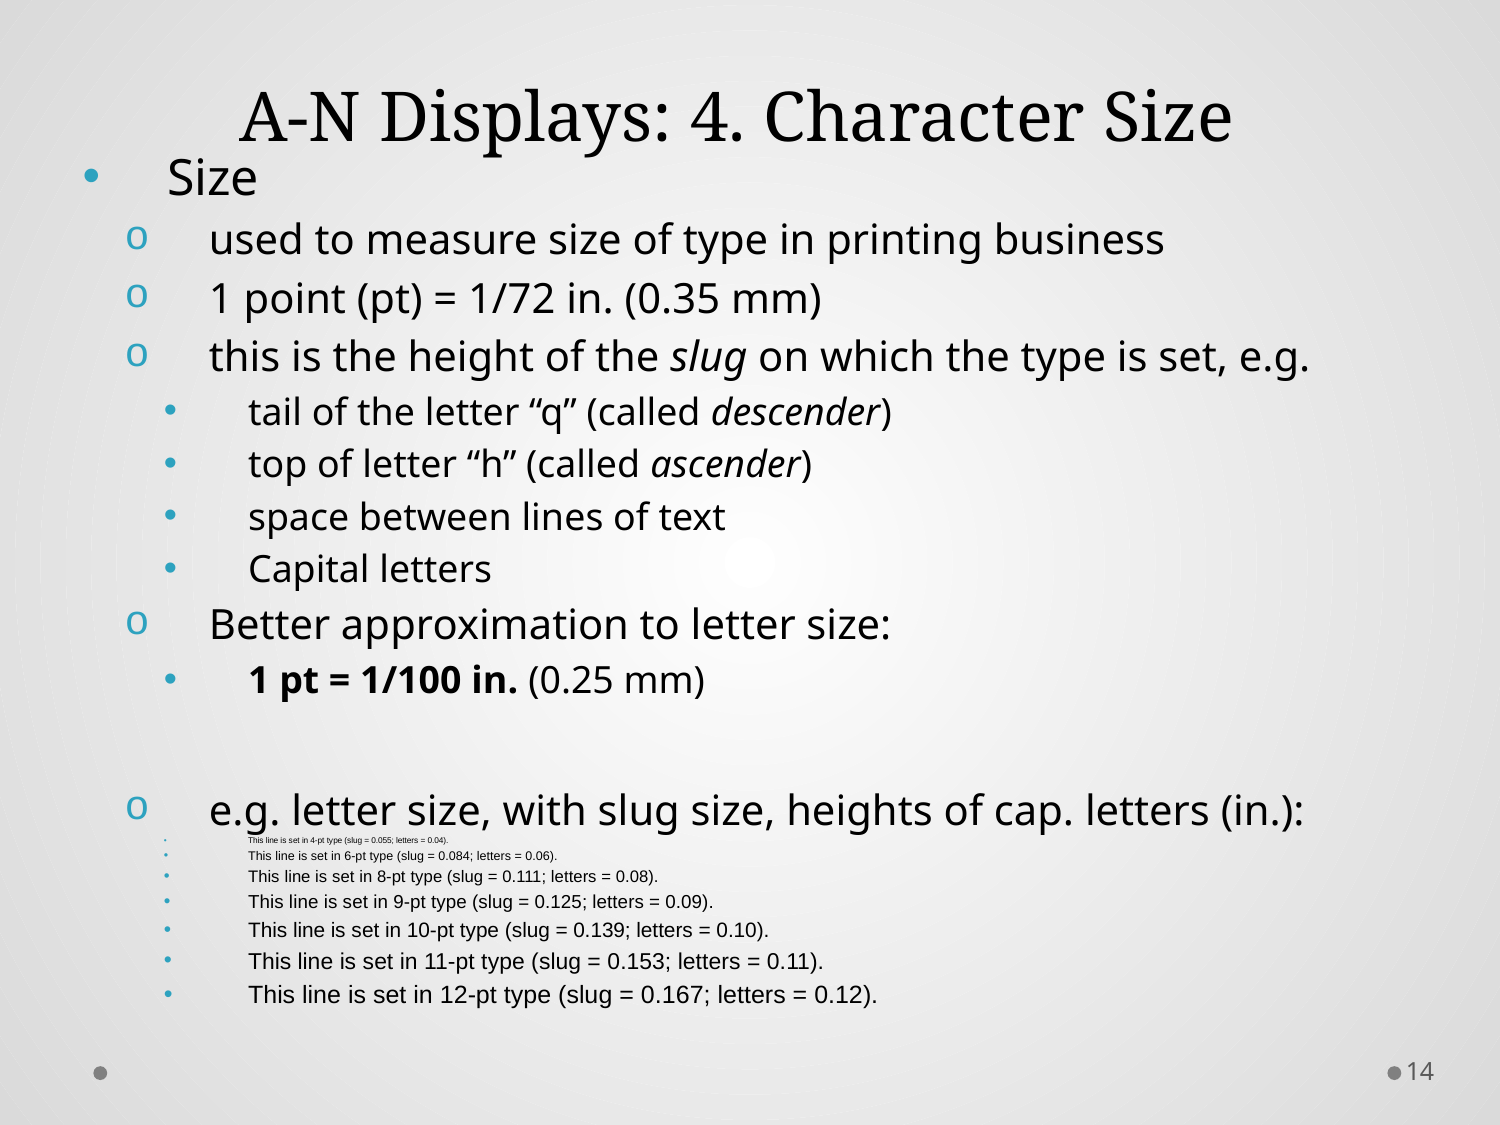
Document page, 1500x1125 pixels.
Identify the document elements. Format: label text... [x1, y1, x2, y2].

slide_number 14 [1401, 1042, 1494, 1103]
title A-N Displays: 4. Character Size [62, 62, 1413, 163]
list Size used to measure size of type in printing business 1 point (pt) = 1/72 in. (0.35 mm) this is the height of the slug on which the type is set, e.g. tail of the letter “q” (called descender) top of letter “h” (called ascender) space between lines of text Capital letters Better approximation to letter size: 1 pt = 1/100 in. (0.25 mm) e.g. letter size, with slug size, heights of cap. letters (in.): This line is set in 4-pt type (slug = 0.055; letters = 0.04). This line is set in 6-pt type (slug = 0.084; letters = 0.06). This line is set in 8-pt type (slug = 0.111; letters = 0.08). This line is set in 9-pt type (slug = 0.125; letters = 0.09). This line is set in 10-pt type (slug = 0.139; letters = 0.10). This line is set in 11-pt type (slug = 0.153; letters = 0.11). This line is set in 12-pt type (slug = 0.167; letters = 0.12). [50, 137, 1400, 1113]
